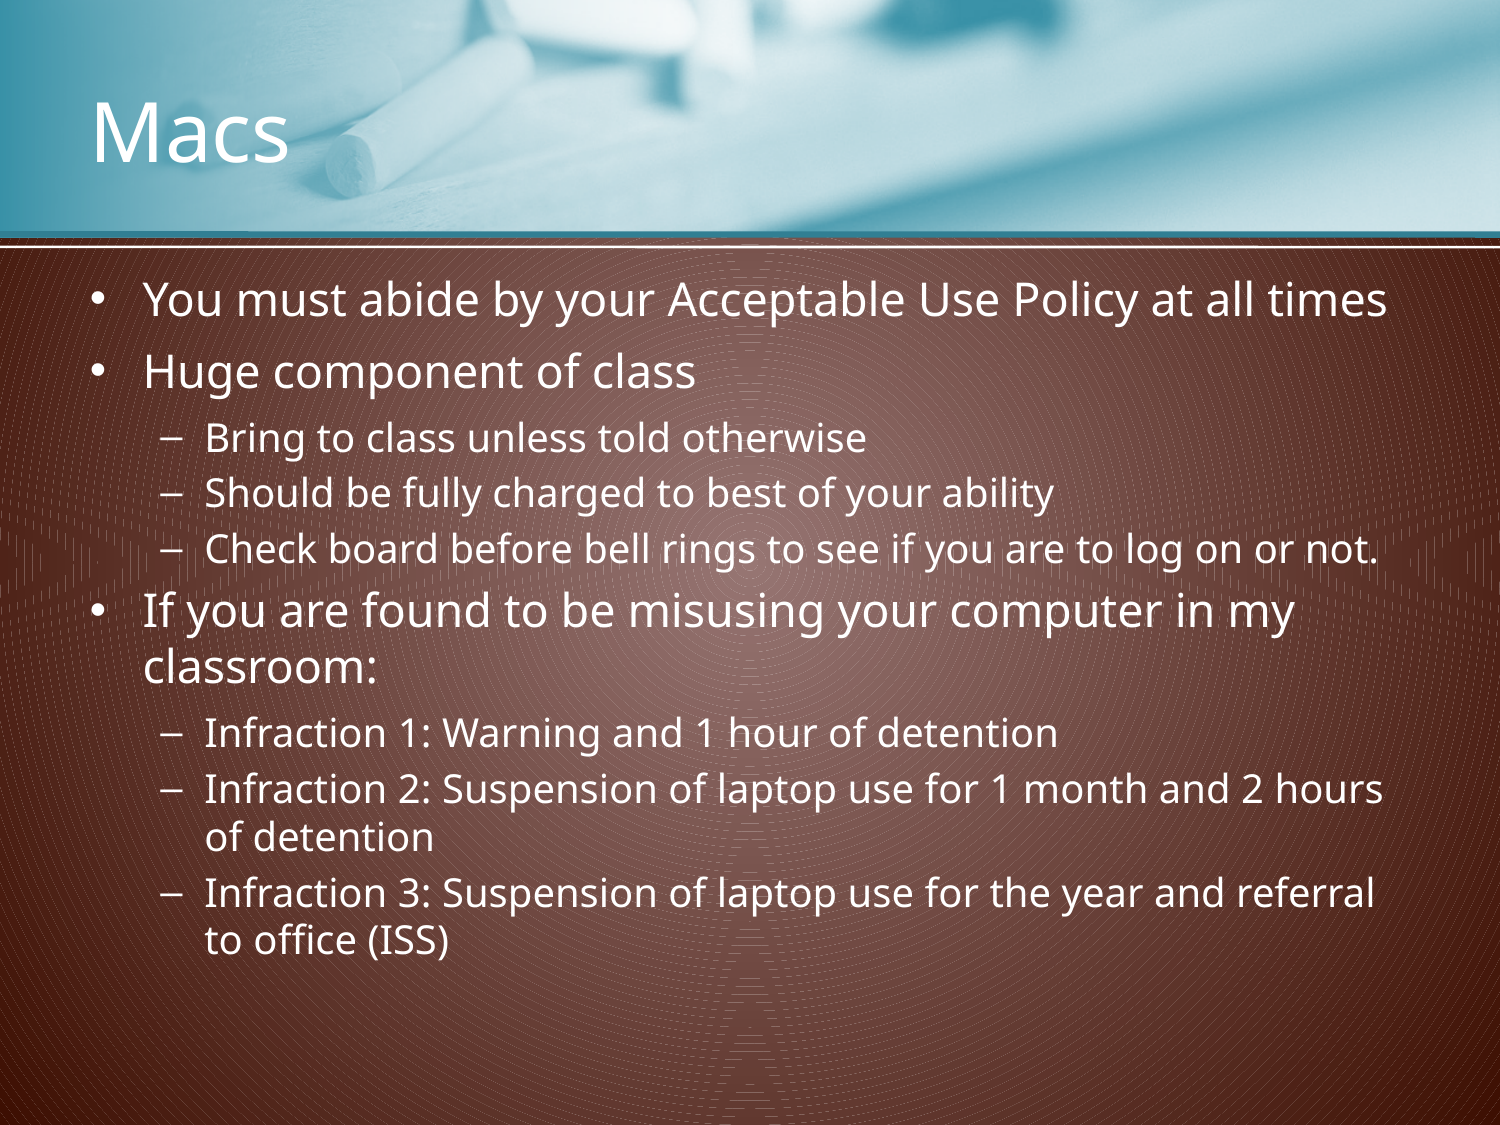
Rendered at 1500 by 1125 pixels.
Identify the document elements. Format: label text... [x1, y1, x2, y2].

list You must abide by your Acceptable Use Policy at all times Huge component of class Bring to class unless told otherwise Should be fully charged to best of your ability Check board before bell rings to see if you are to log on or not. If you are found to be misusing your computer in my classroom: Infraction 1: Warning and 1 hour of detention Infraction 2: Suspension of laptop use for 1 month and 2 hours of detention Infraction 3: Suspension of laptop use for the year and referral to office (ISS) [75, 262, 1425, 1005]
title Macs [75, 24, 1425, 233]
